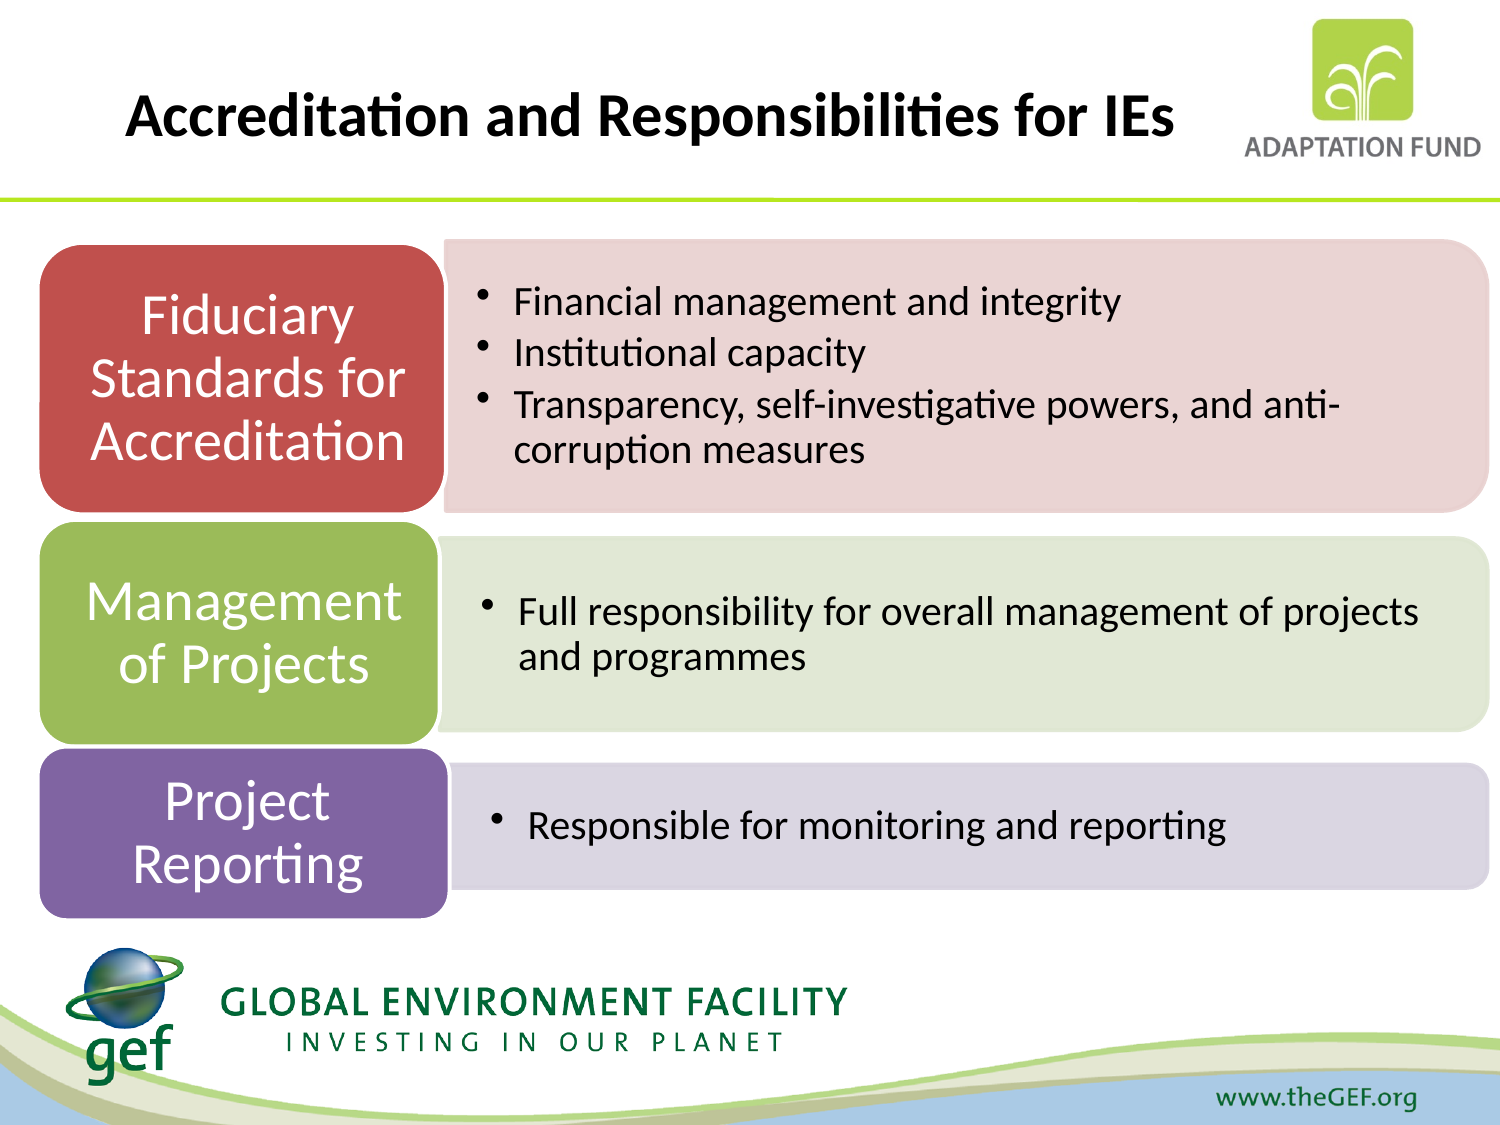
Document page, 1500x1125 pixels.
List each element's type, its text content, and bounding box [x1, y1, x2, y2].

picture [1237, 0, 1500, 173]
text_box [37, 224, 1488, 926]
picture [0, 920, 1500, 1125]
title Accreditation and Responsibilities for IEs [24, 12, 1426, 197]
